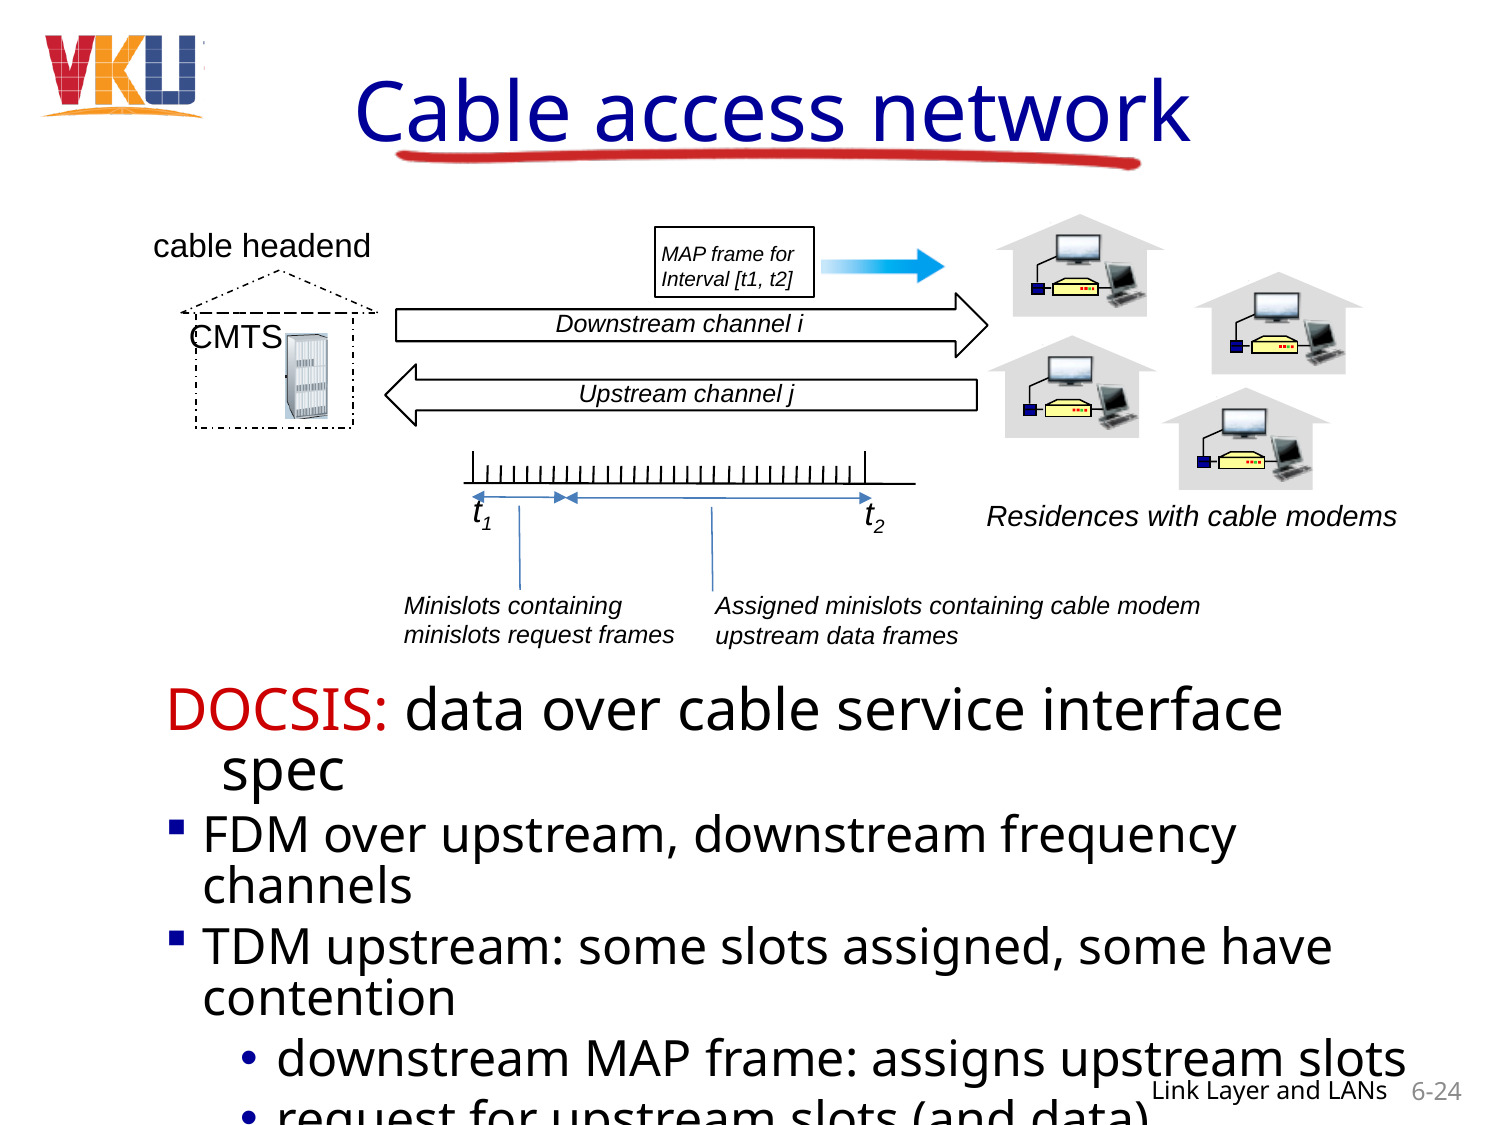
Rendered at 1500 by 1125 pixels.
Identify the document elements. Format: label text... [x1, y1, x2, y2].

picture [30, 21, 211, 129]
picture [392, 142, 1150, 177]
slide_number 6-24 [1387, 1069, 1478, 1115]
text_box DOCSIS: data over cable service interface spec FDM over upstream, downstream frequency channels TDM upstream: some slots assigned, some have contention downstream MAP frame: assigns upstream slots request for upstream slots (and data) transmitted random access (binary backoff) in selected slots [150, 675, 1436, 1052]
text_box Cable access network [338, 39, 1261, 177]
footer Link Layer and LANs [1045, 1069, 1404, 1110]
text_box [104, 213, 1419, 658]
